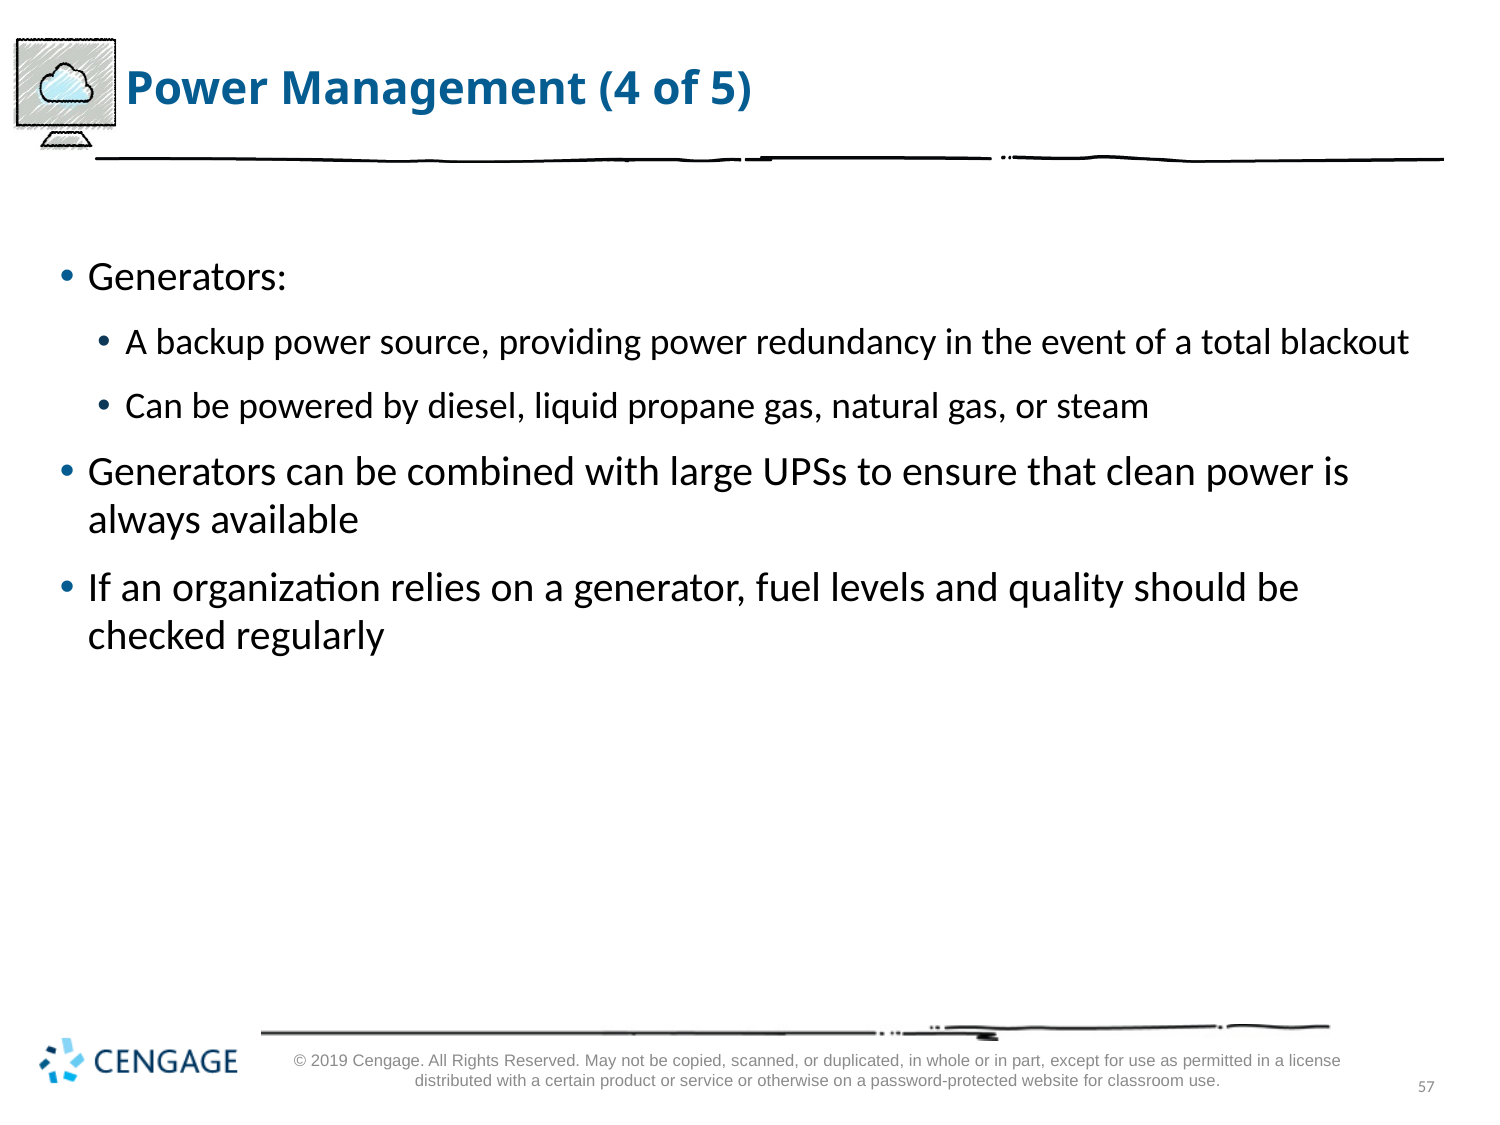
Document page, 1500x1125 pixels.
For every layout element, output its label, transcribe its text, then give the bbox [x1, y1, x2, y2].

list Generators: A backup power source, providing power redundancy in the event of a total blackout Can be powered by diesel, liquid propane gas, natural gas, or steam Generators can be combined with large U P Ss to ensure that clean power is always available If an organization relies on a generator, fuel levels and quality should be checked regularly [59, 252, 1441, 663]
picture [19, 1024, 250, 1096]
picture [261, 1024, 1331, 1041]
picture [13, 36, 117, 151]
footer © 2019 Cengage. All Rights Reserved. May not be copied, scanned, or duplicated, in whole or in part, except for use as permitted in a license distributed with a certain product or service or otherwise on a password-protected website for classroom use. [262, 1050, 1375, 1091]
picture [95, 155, 1444, 163]
title Power Management (4 of 5) [125, 66, 1442, 116]
